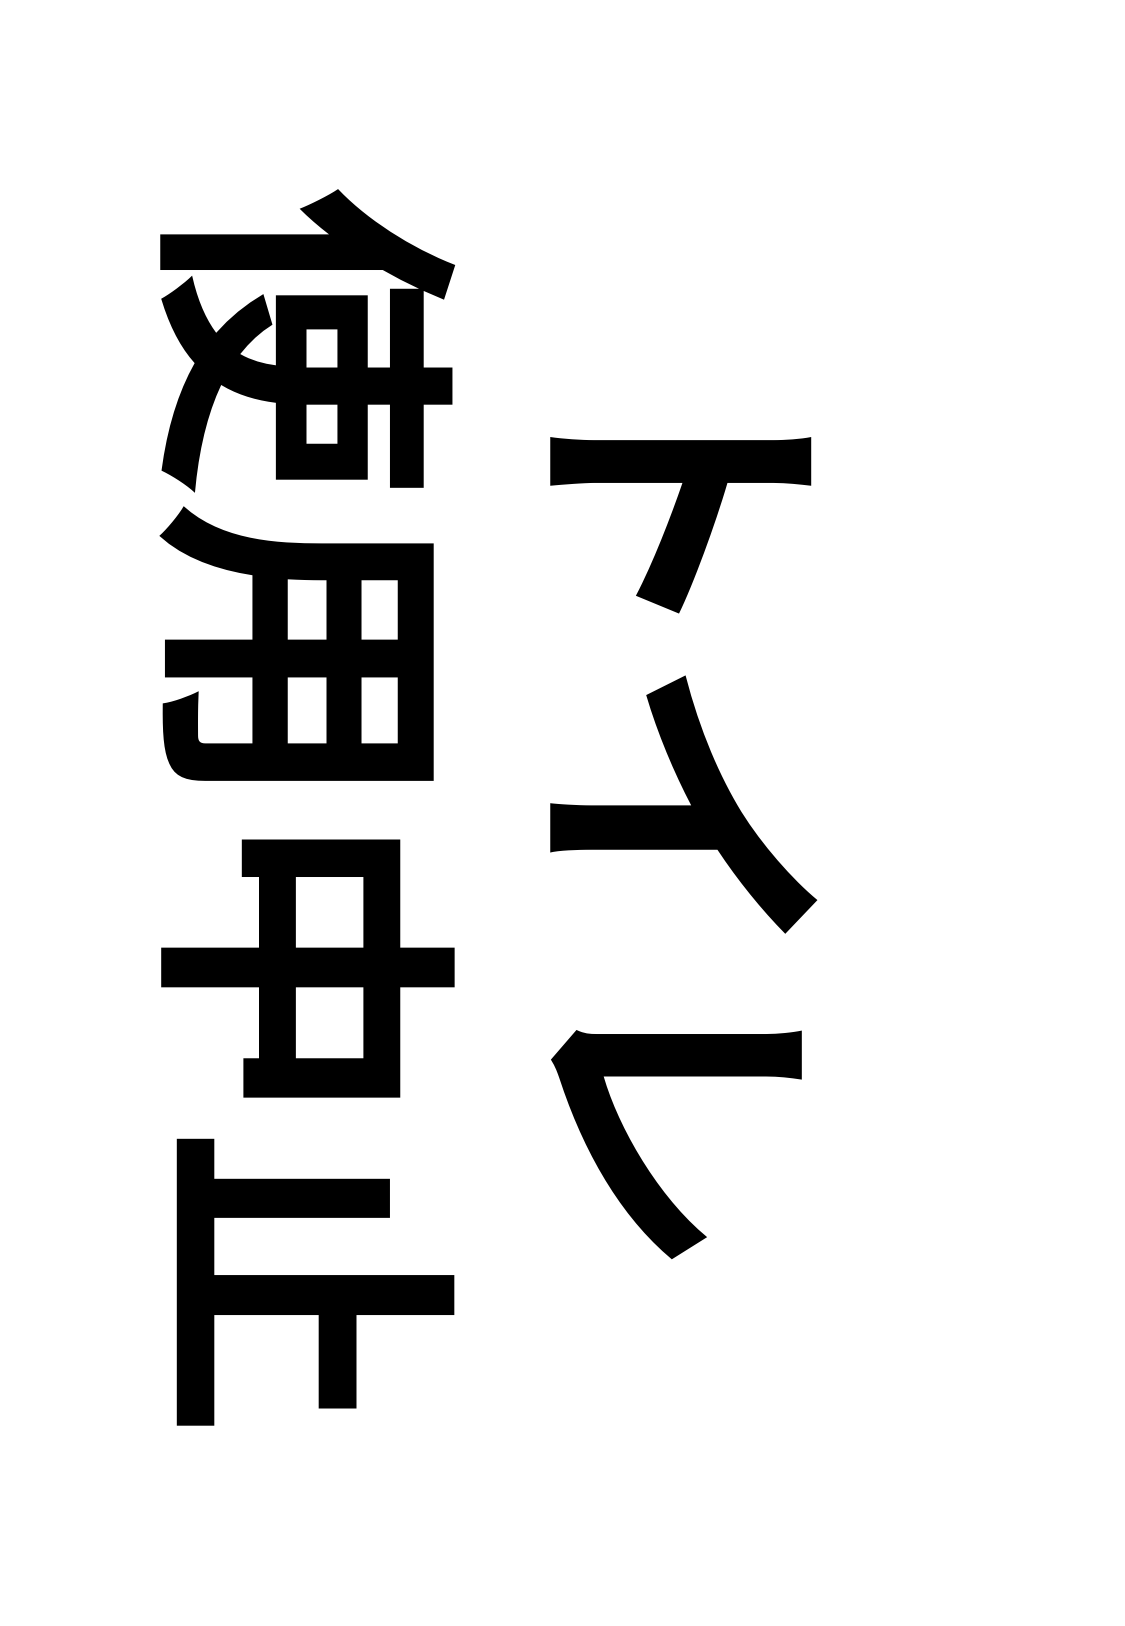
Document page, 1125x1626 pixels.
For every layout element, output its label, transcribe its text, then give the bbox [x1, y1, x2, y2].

text_box トイレ 使用中止 [119, 0, 908, 1625]
